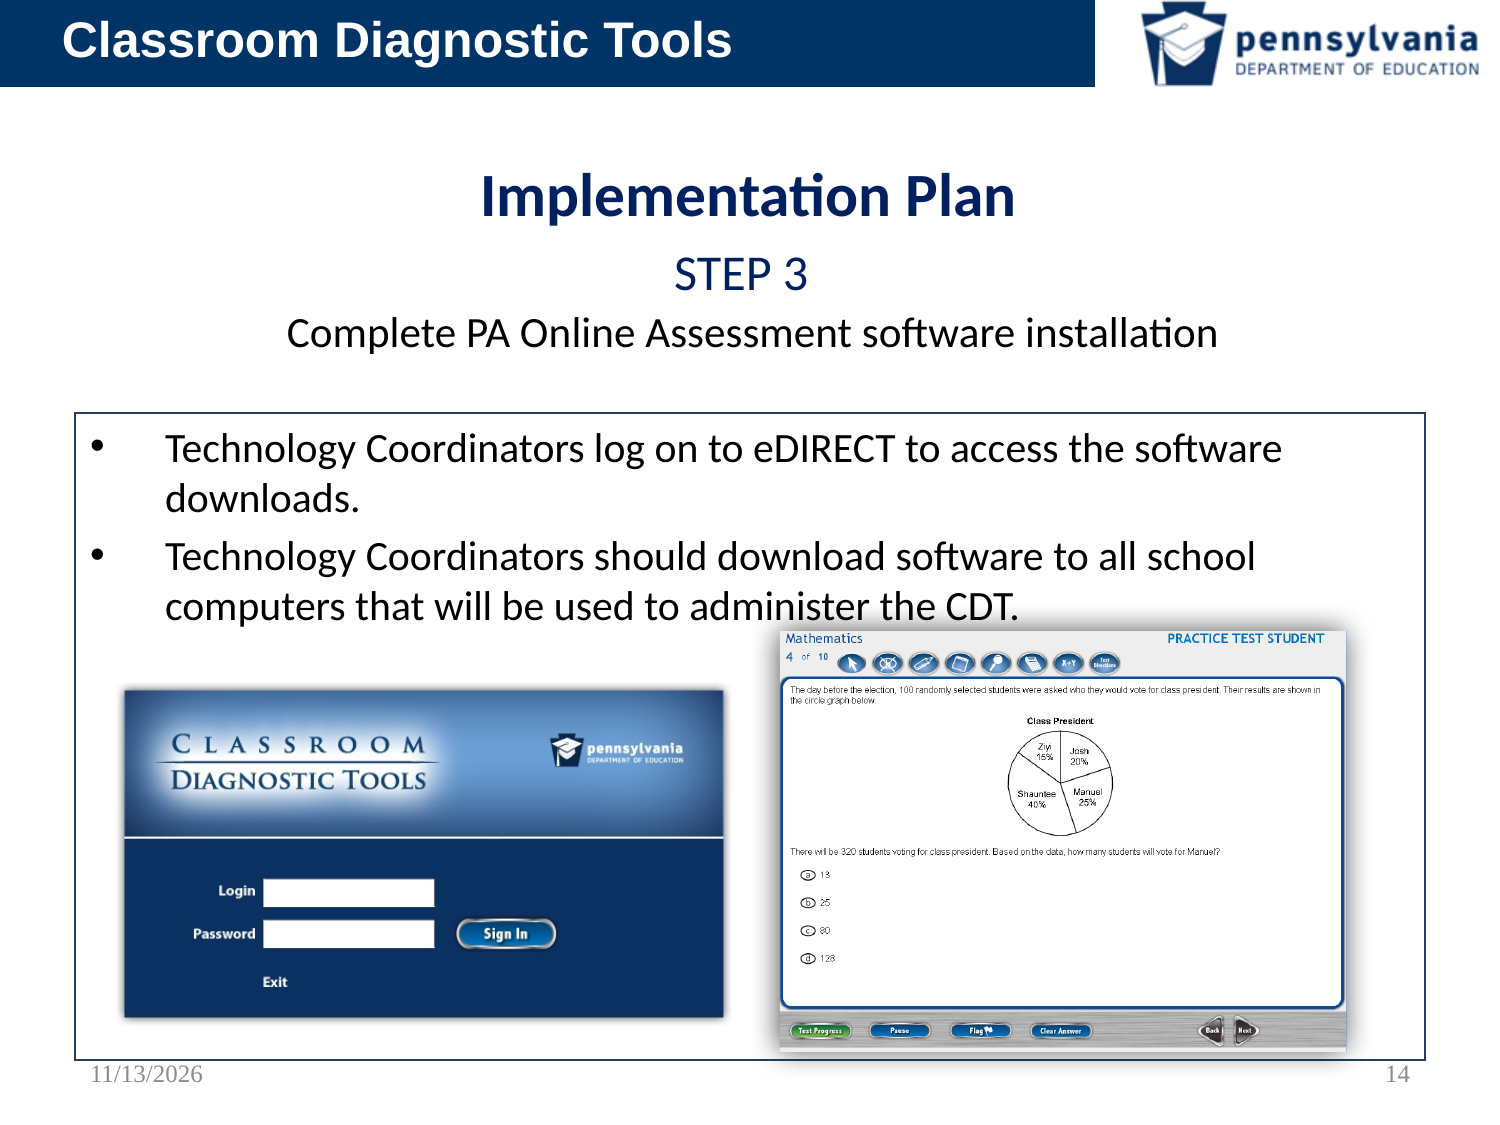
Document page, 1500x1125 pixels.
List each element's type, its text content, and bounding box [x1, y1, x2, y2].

picture [779, 631, 1347, 1052]
slide_number 14 [1074, 1042, 1425, 1103]
title Implementation Plan STEP 3 Complete PA Online Assessment software installation [73, 146, 1424, 365]
picture [1134, 0, 1485, 90]
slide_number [75, 1042, 425, 1103]
picture [115, 681, 735, 1028]
list Technology Coordinators log on to eDIRECT to access the software downloads. Technology Coordinators should download software to all school computers that will be used to administer the CDT. [74, 412, 1426, 1061]
